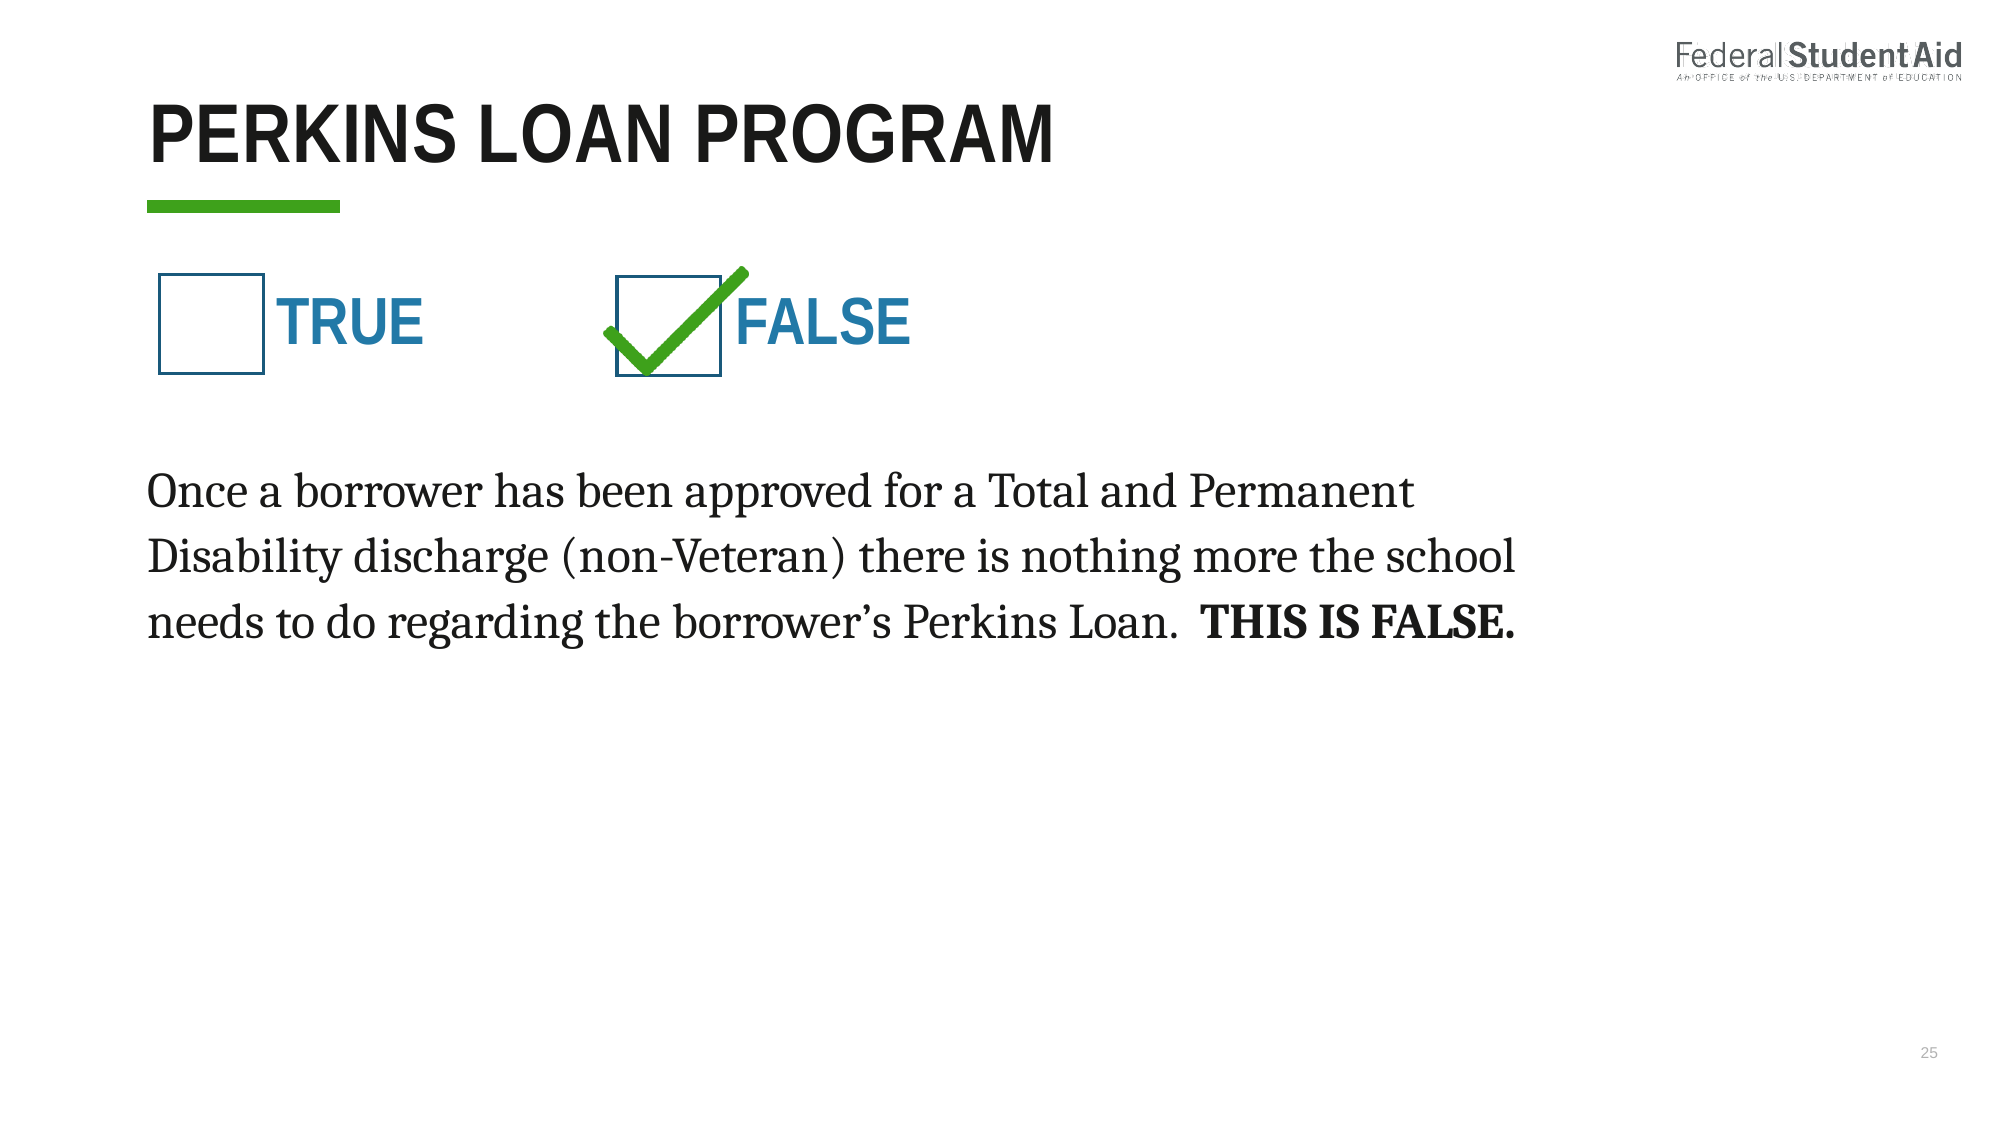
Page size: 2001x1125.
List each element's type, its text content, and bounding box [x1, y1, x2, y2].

slide_number 25 [1920, 1042, 1986, 1094]
list Once a borrower has been approved for a Total and Permanent Disability discharge (non-Veteran) there is nothing more the school needs to do regarding the borrower’s Perkins Loan. THIS IS FALSE. [147, 443, 1606, 1048]
list True false [149, 287, 932, 387]
picture [603, 266, 749, 376]
title Perkins loan program [149, 57, 1606, 189]
picture [1651, 16, 1986, 106]
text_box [159, 274, 603, 376]
